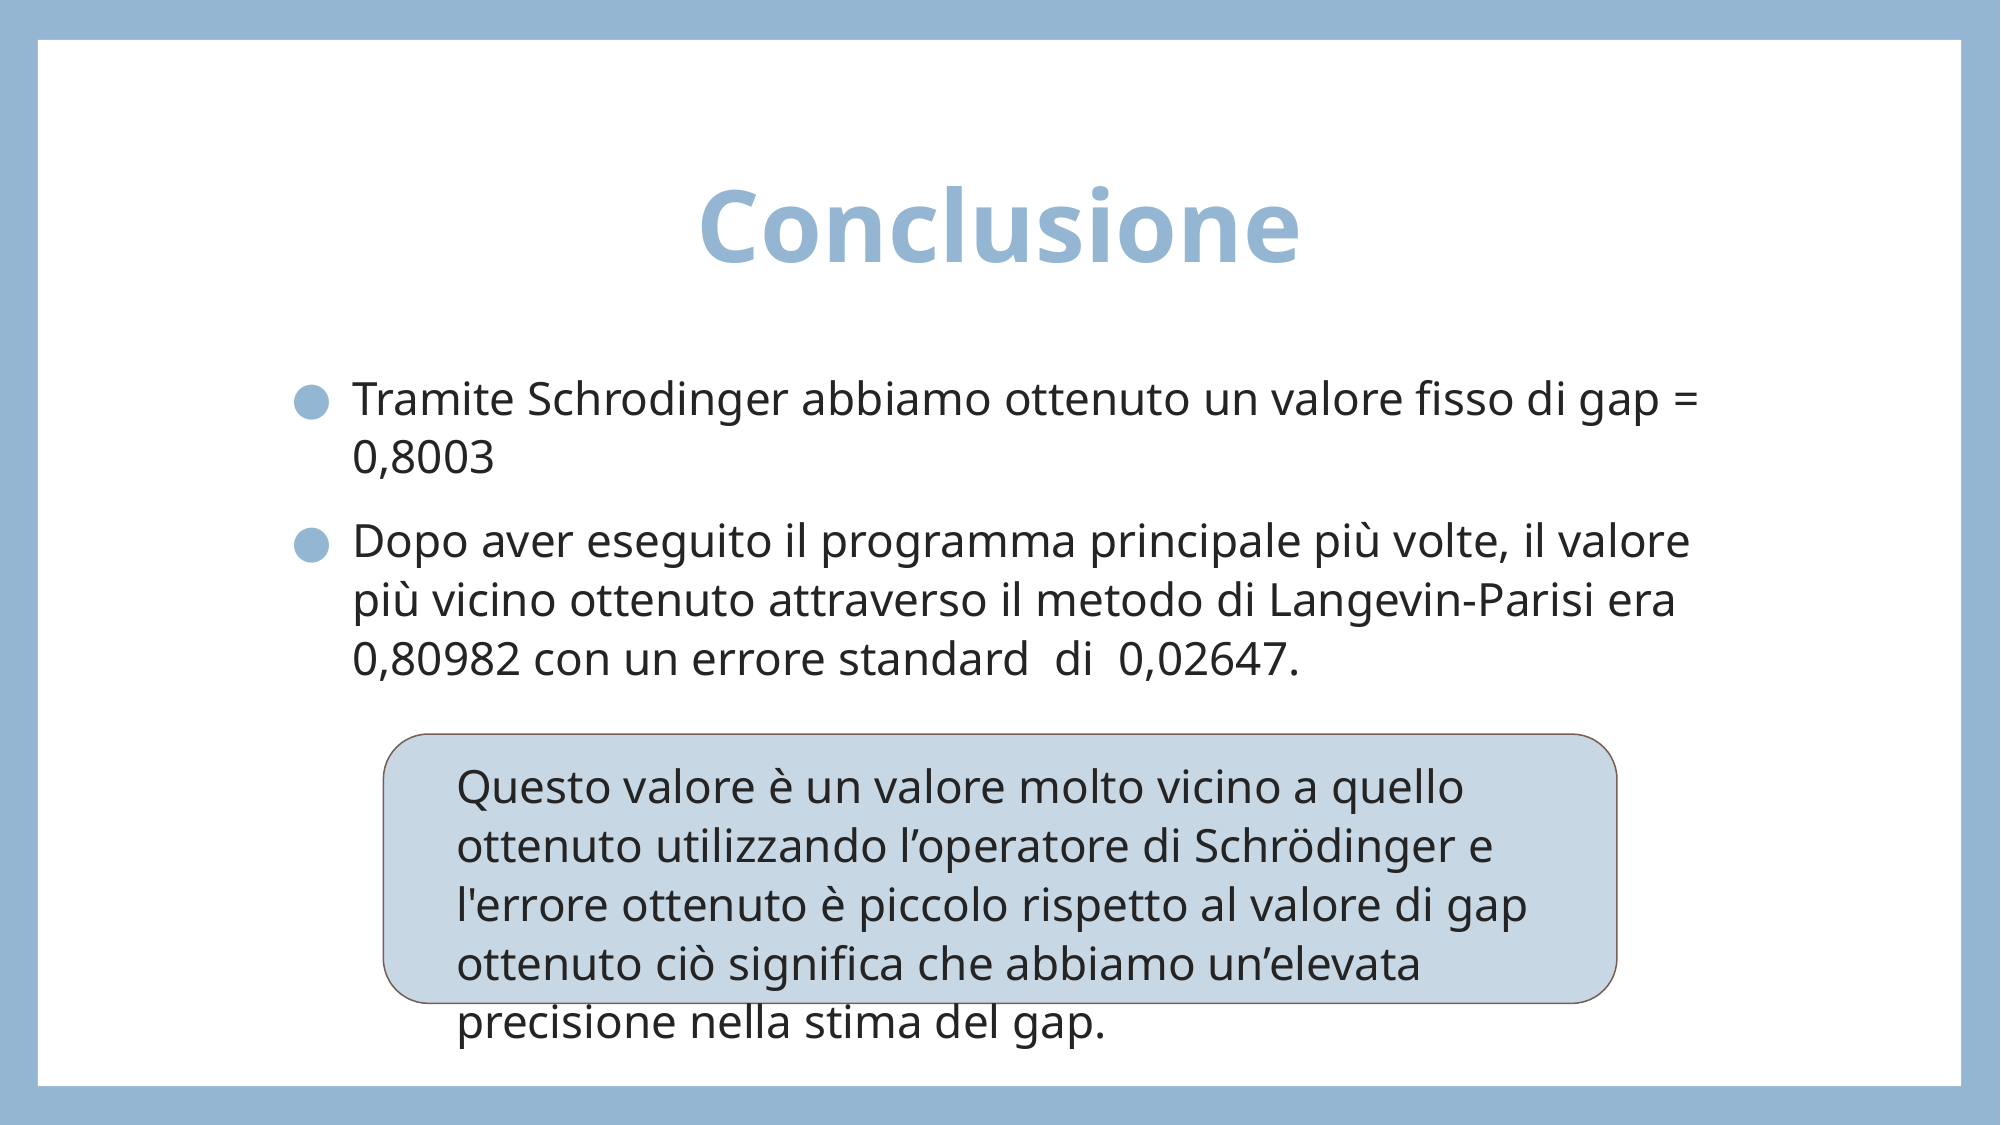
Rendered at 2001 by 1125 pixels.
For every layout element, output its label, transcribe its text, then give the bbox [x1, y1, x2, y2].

text_box Questo valore è un valore molto vicino a quello ottenuto utilizzando l’operatore di Schrödinger e l'errore ottenuto è piccolo rispetto al valore di gap ottenuto ciò significa che abbiamo un’elevata precisione nella stima del gap. [441, 738, 1617, 999]
text_box [383, 734, 1592, 1004]
text_box Conclusione [399, 147, 1601, 292]
text_box Tramite Schrodinger abbiamo ottenuto un valore fisso di gap = 0,8003 Dopo aver eseguito il programma principale più volte, il valore più vicino ottenuto attraverso il metodo di Langevin-Parisi era 0,80982 con un errore standard di 0,02647. [262, 350, 1739, 680]
